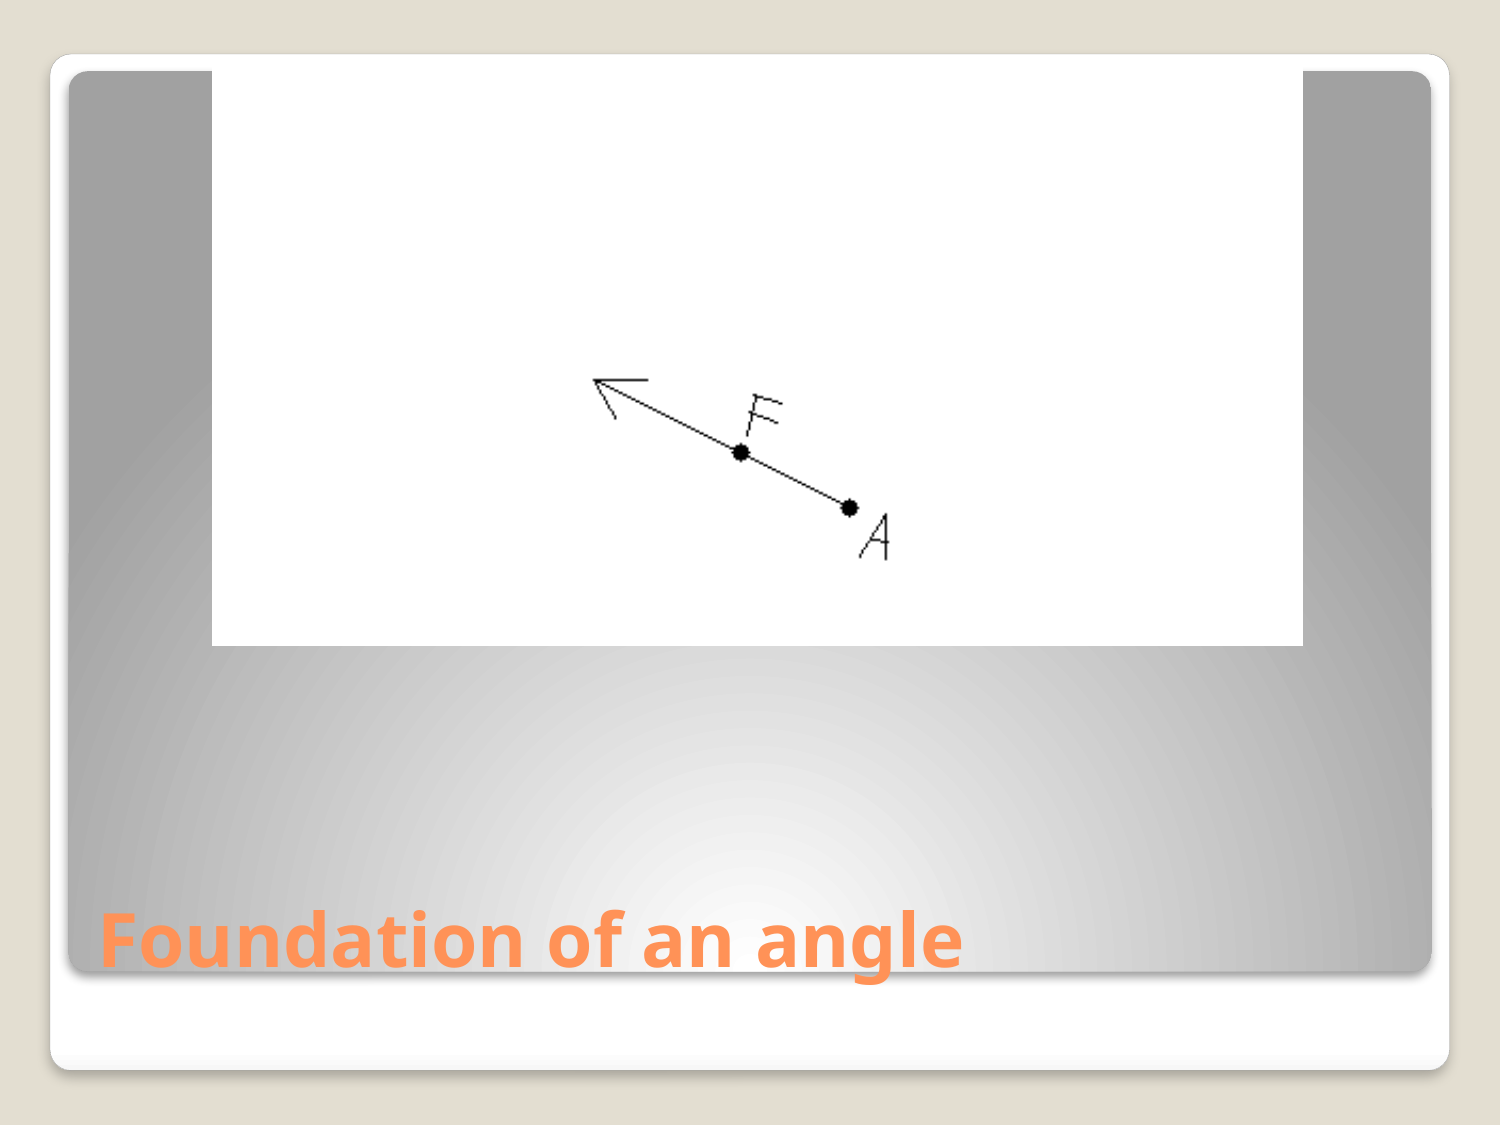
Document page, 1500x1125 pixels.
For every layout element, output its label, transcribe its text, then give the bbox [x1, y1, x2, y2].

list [212, 62, 1304, 647]
title Foundation of an angle [82, 817, 1425, 990]
